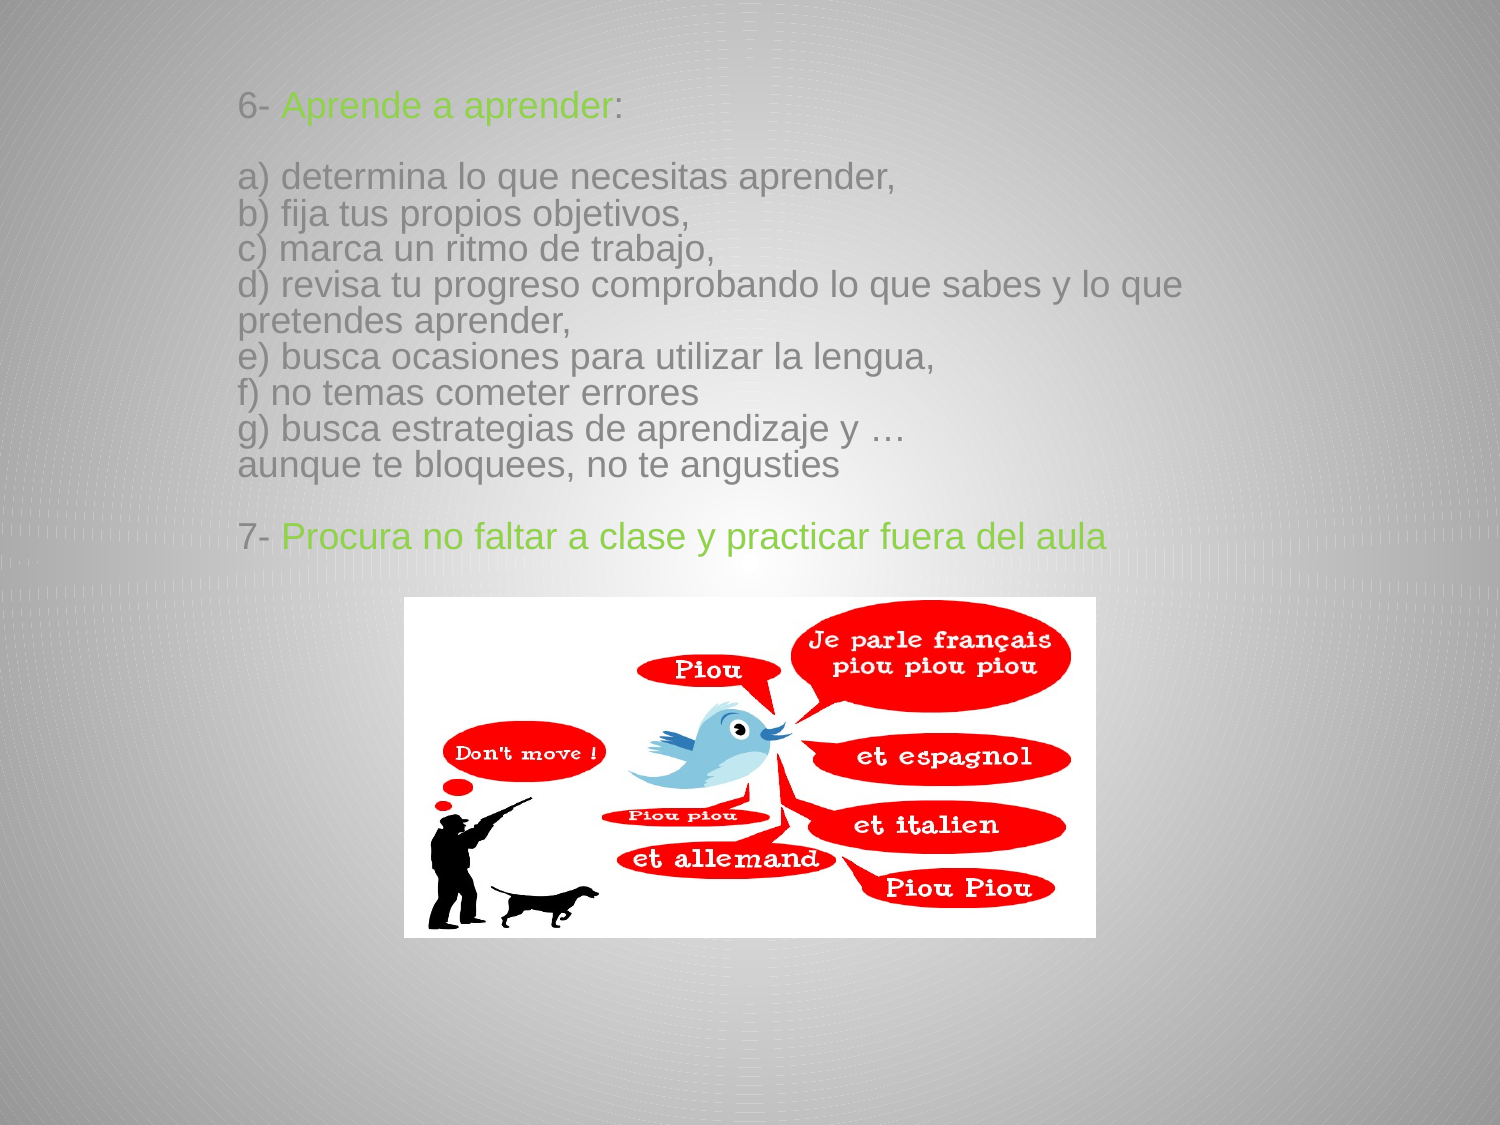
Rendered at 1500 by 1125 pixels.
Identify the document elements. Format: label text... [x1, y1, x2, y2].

text_box 6- Aprende a aprender: a) determina lo que necesitas aprender, b) fija tus propios objetivos, c) marca un ritmo de trabajo, d) revisa tu progreso comprobando lo que sabes y lo que pretendes aprender, e) busca ocasiones para utilizar la lengua, f) no temas cometer errores g) busca estrategias de aprendizaje y … aunque te bloquees, no te angusties 7- Procura no faltar a clase y practicar fuera del aula [222, 81, 1336, 701]
picture [403, 597, 1096, 938]
